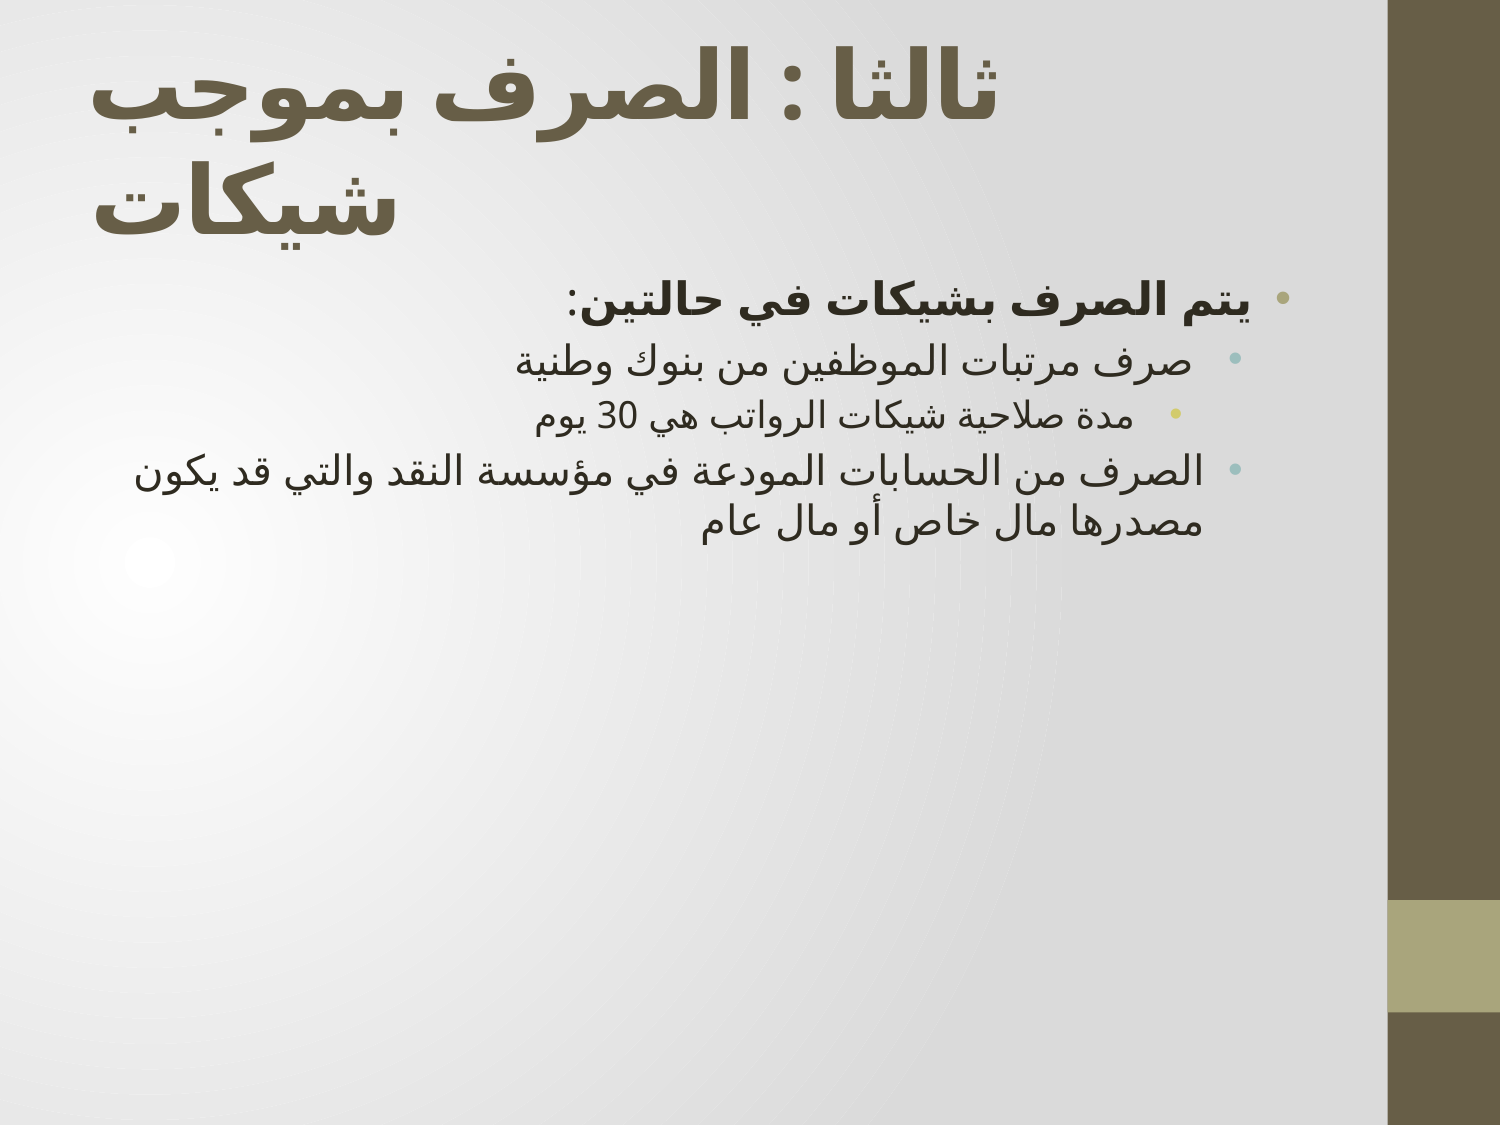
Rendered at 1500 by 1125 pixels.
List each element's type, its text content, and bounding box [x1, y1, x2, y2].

list يتم الصرف بشيكات في حالتين: صرف مرتبات الموظفين من بنوك وطنية مدة صلاحية شيكات الرواتب هي 30 يوم الصرف من الحسابات المودعة في مؤسسة النقد والتي قد يكون مصدرها مال خاص أو مال عام [75, 262, 1325, 1050]
title ثالثا : الصرف بموجب شيكات [75, 45, 1325, 233]
